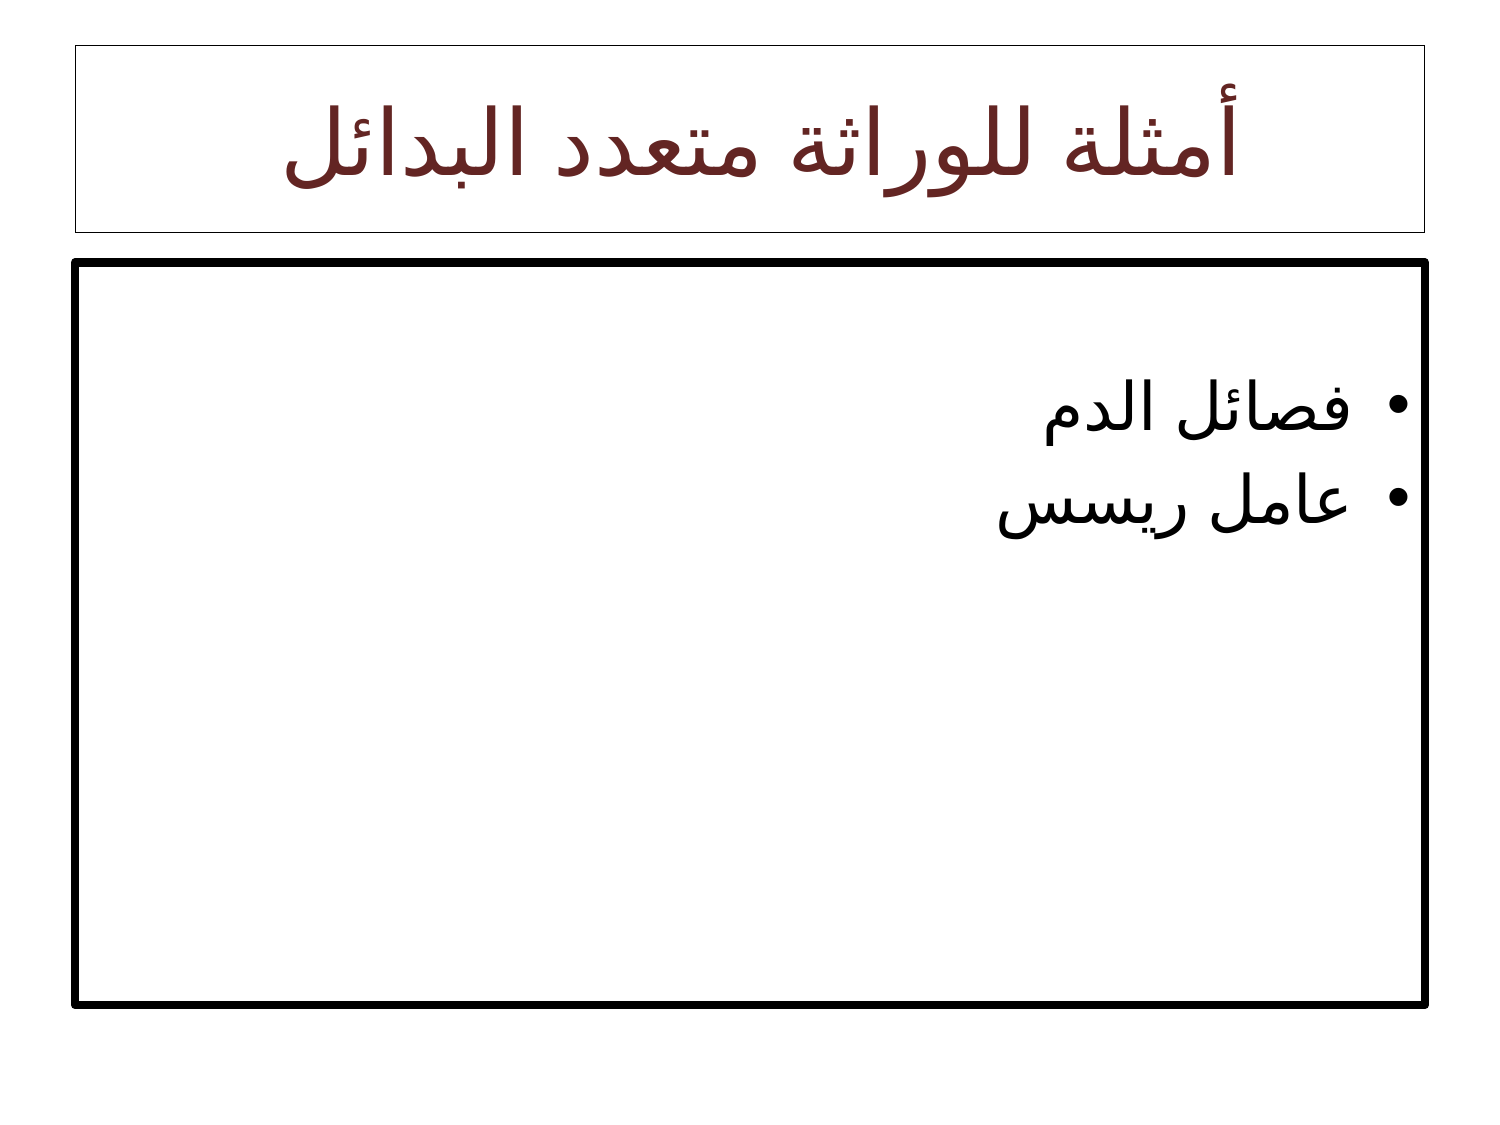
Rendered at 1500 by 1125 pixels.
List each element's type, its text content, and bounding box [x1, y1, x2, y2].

list فصائل الدم عامل ريسس [75, 262, 1425, 1005]
title أمثلة للوراثة متعدد البدائل [75, 45, 1425, 233]
